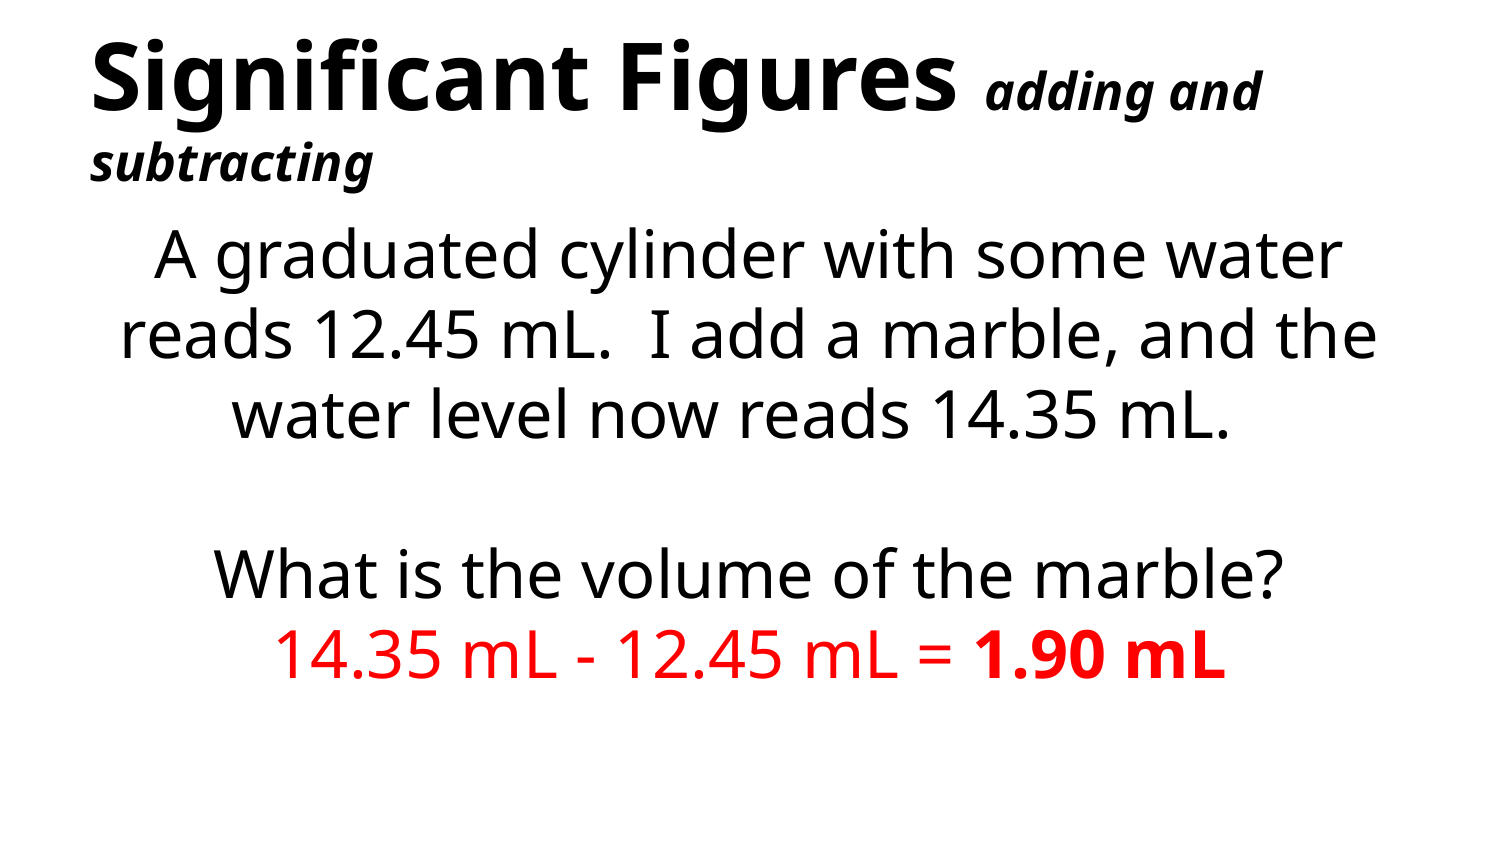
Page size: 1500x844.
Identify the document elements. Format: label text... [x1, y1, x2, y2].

title Significant Figures adding and subtracting [75, 33, 1425, 175]
list A graduated cylinder with some water reads 12.45 mL. I add a marble, and the water level now reads 14.35 mL. What is the volume of the marble? 14.35 mL - 12.45 mL = 1.90 mL [75, 196, 1425, 754]
